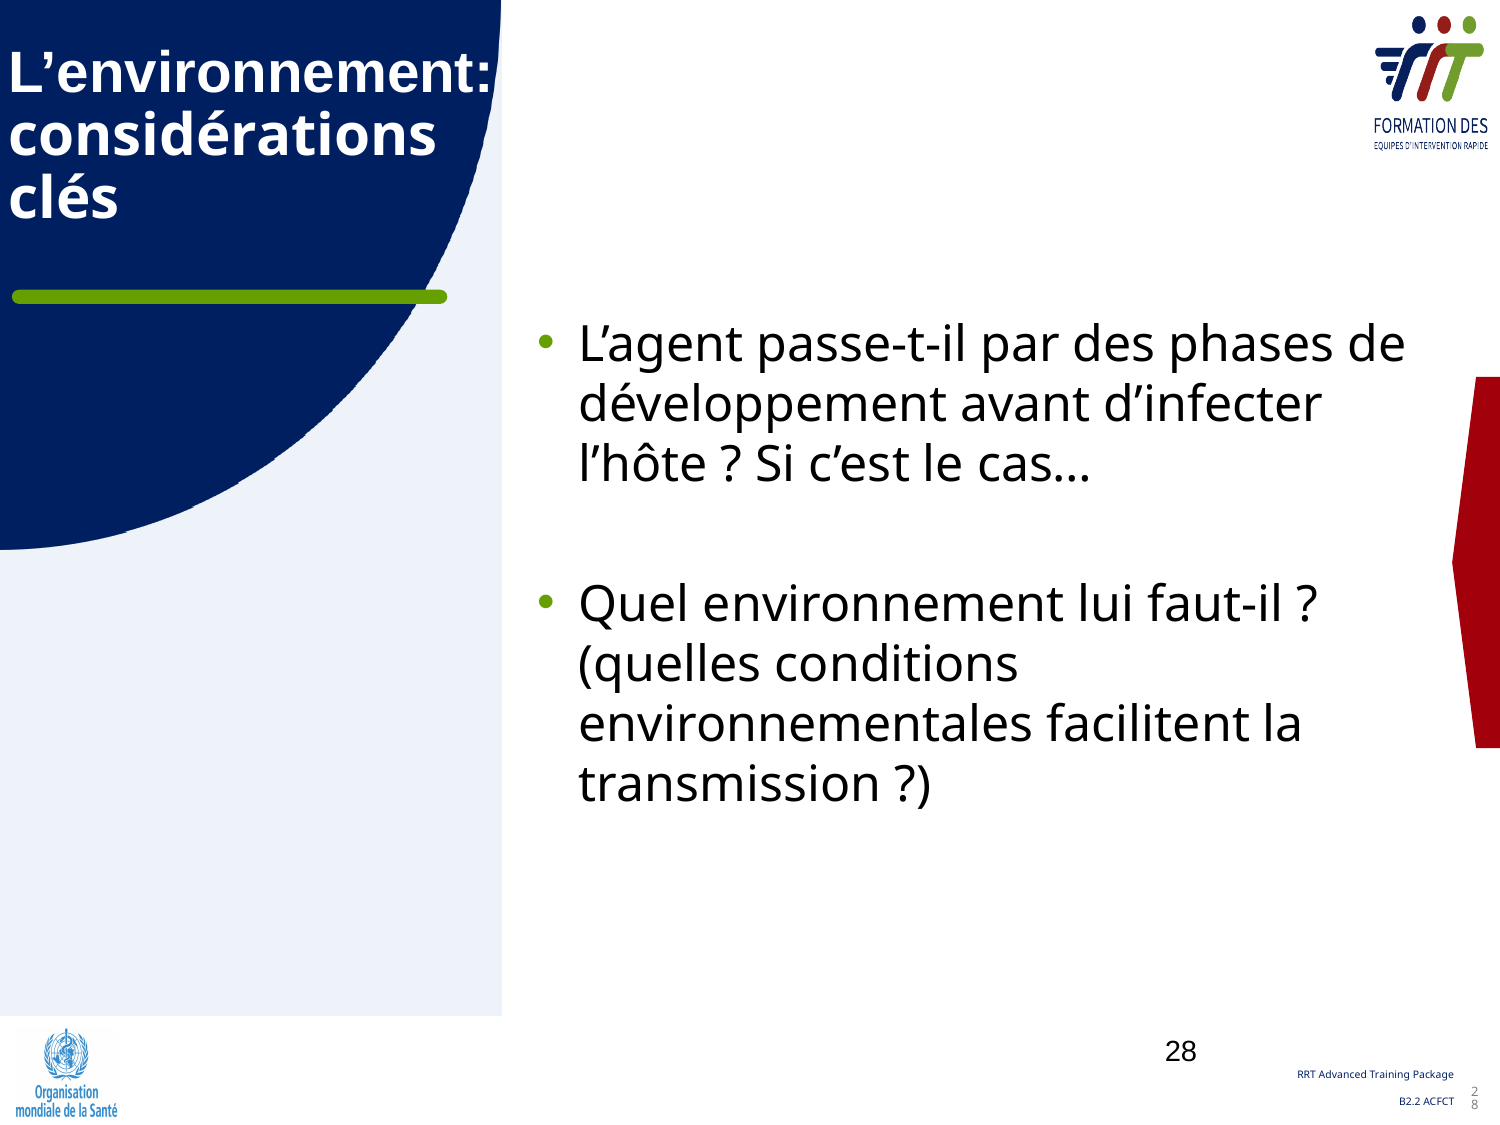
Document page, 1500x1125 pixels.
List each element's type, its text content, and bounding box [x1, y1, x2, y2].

slide_number 28 [1149, 1024, 1500, 1103]
picture [15, 1027, 118, 1118]
picture [0, 296, 502, 1018]
title L’environnement: considérations clés [0, 0, 529, 296]
text_box L’agent passe-t-il par des phases de développement avant d’infecter l’hôte ? Si c’est le cas… Quel environnement lui faut-il ? (quelles conditions environnementales facilitent la transmission ?) [447, 304, 1424, 942]
text_box [11, 289, 448, 304]
picture [1374, 15, 1488, 151]
